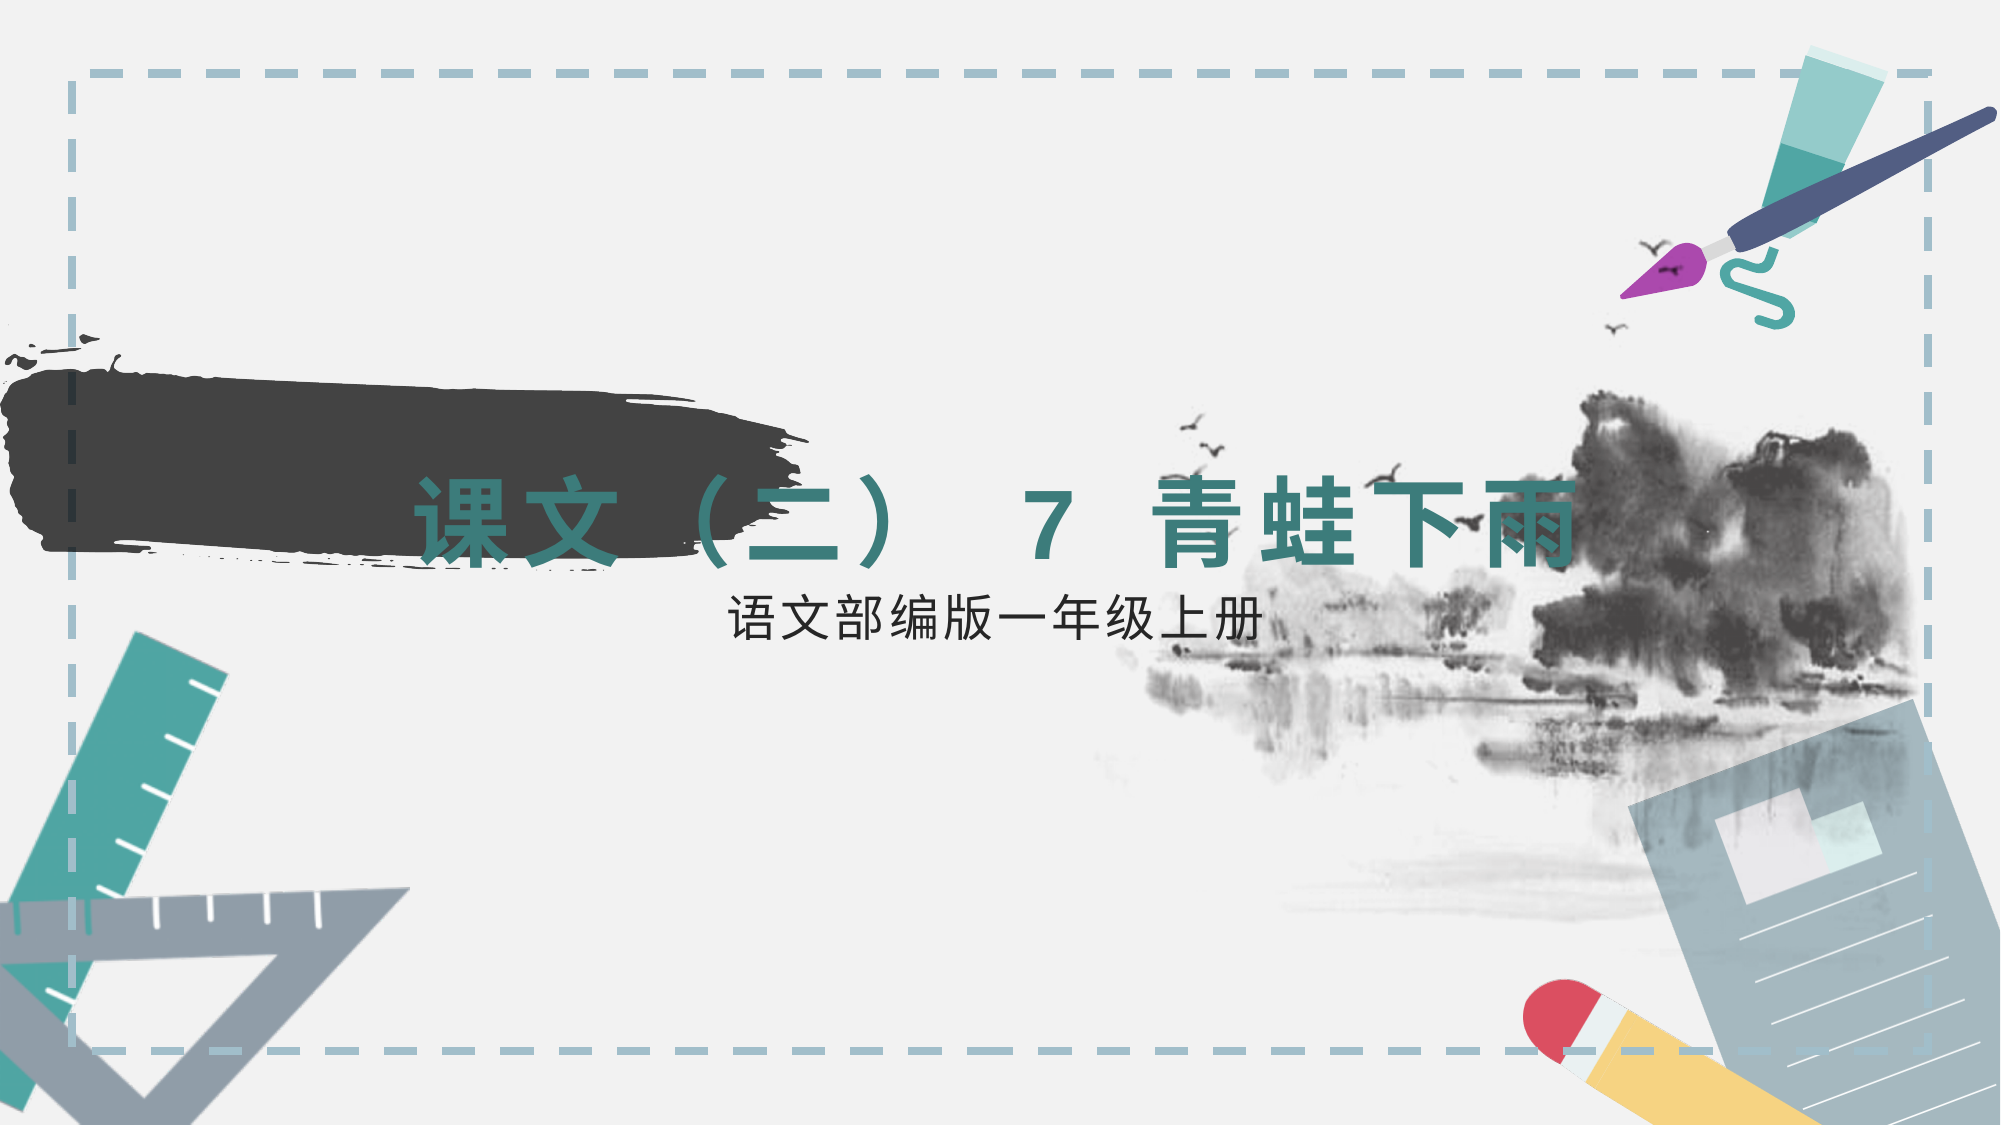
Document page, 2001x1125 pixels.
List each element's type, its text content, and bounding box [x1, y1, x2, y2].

picture [0, 611, 410, 1125]
picture [0, 324, 809, 571]
text_box 语文部编版一年级上册 [375, 586, 1093, 783]
picture [1093, 235, 2001, 1125]
text_box 课文（二） 7 青蛙下雨 [375, 351, 1093, 580]
